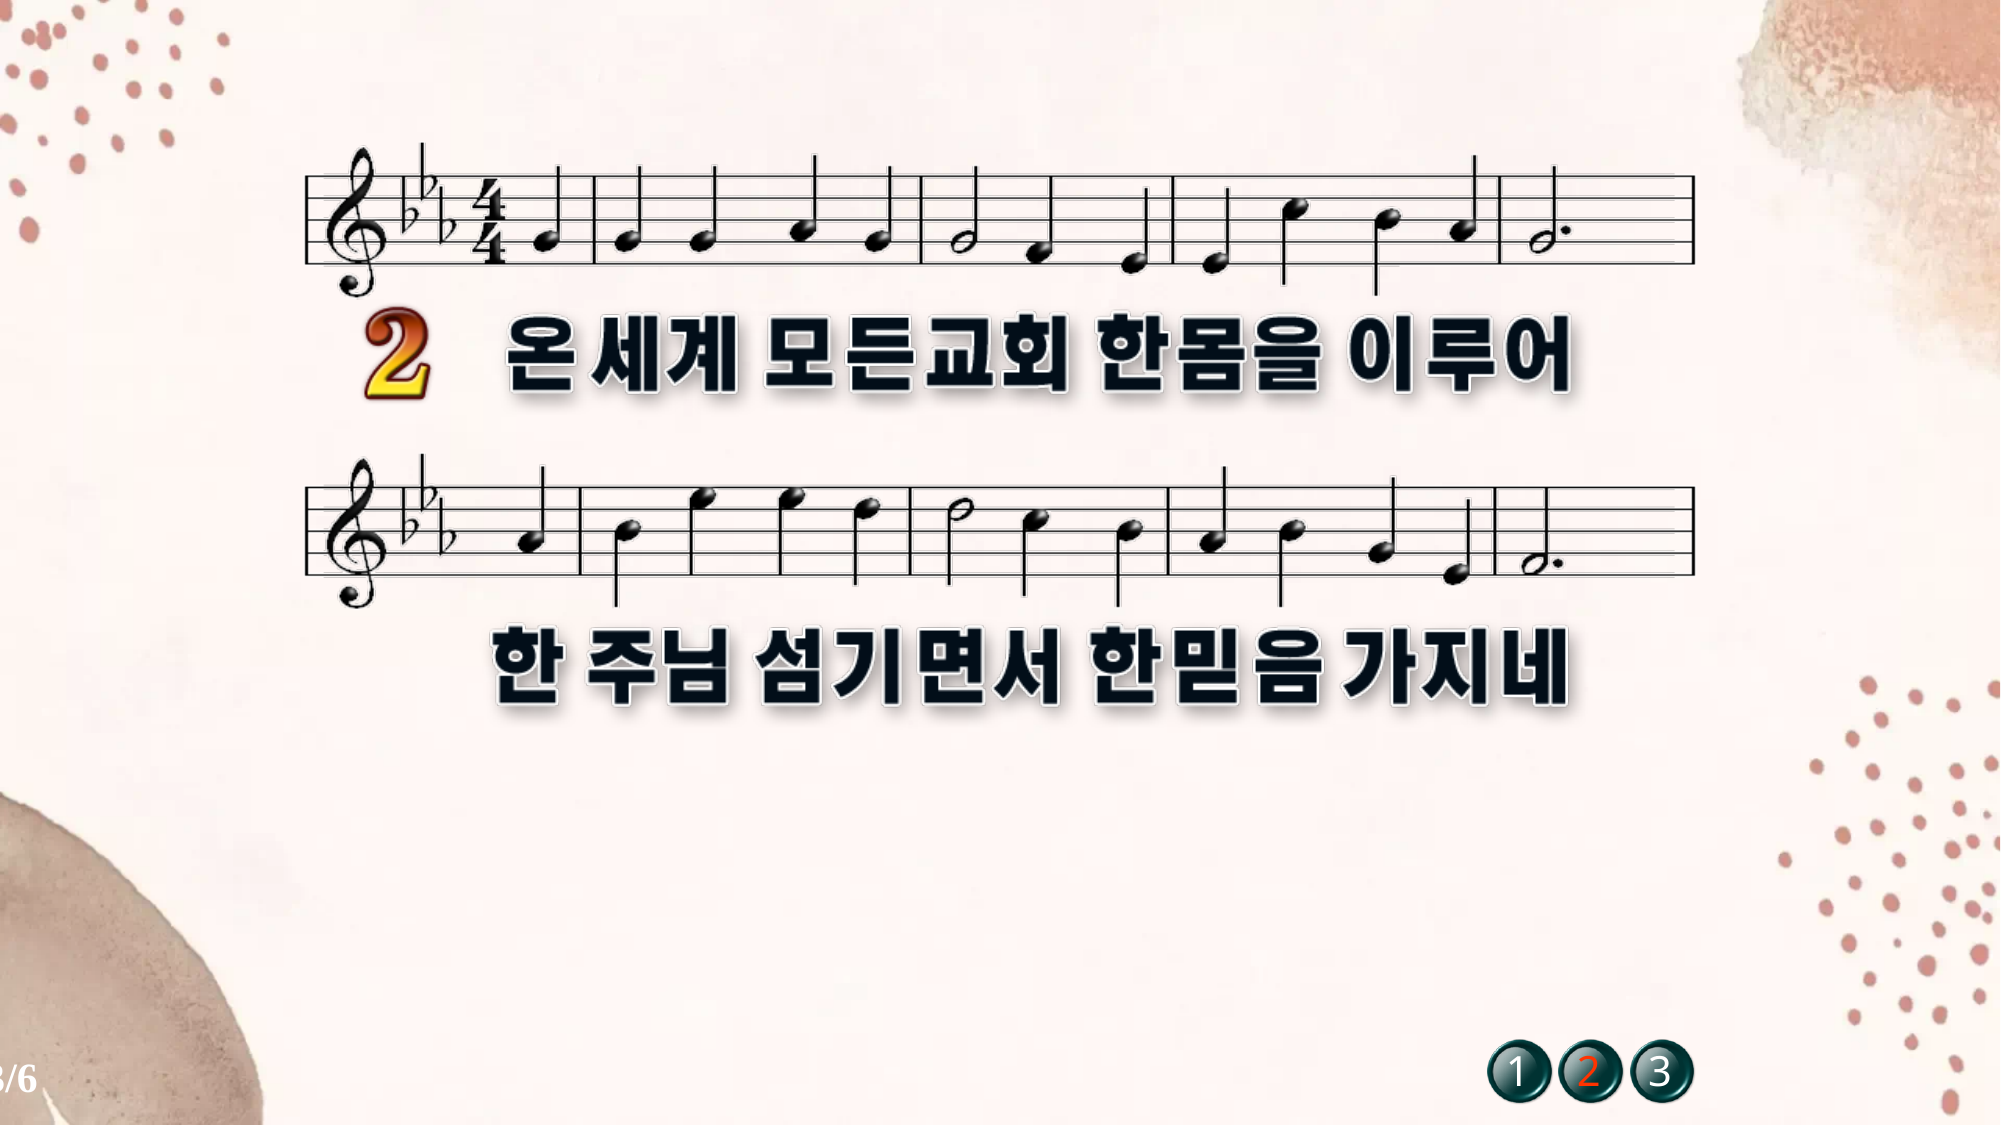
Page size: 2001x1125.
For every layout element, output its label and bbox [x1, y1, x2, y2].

text_box [1484, 1035, 1555, 1106]
text_box [1627, 1035, 1697, 1106]
picture [0, 0, 2001, 1125]
text_box [1555, 1035, 1626, 1106]
